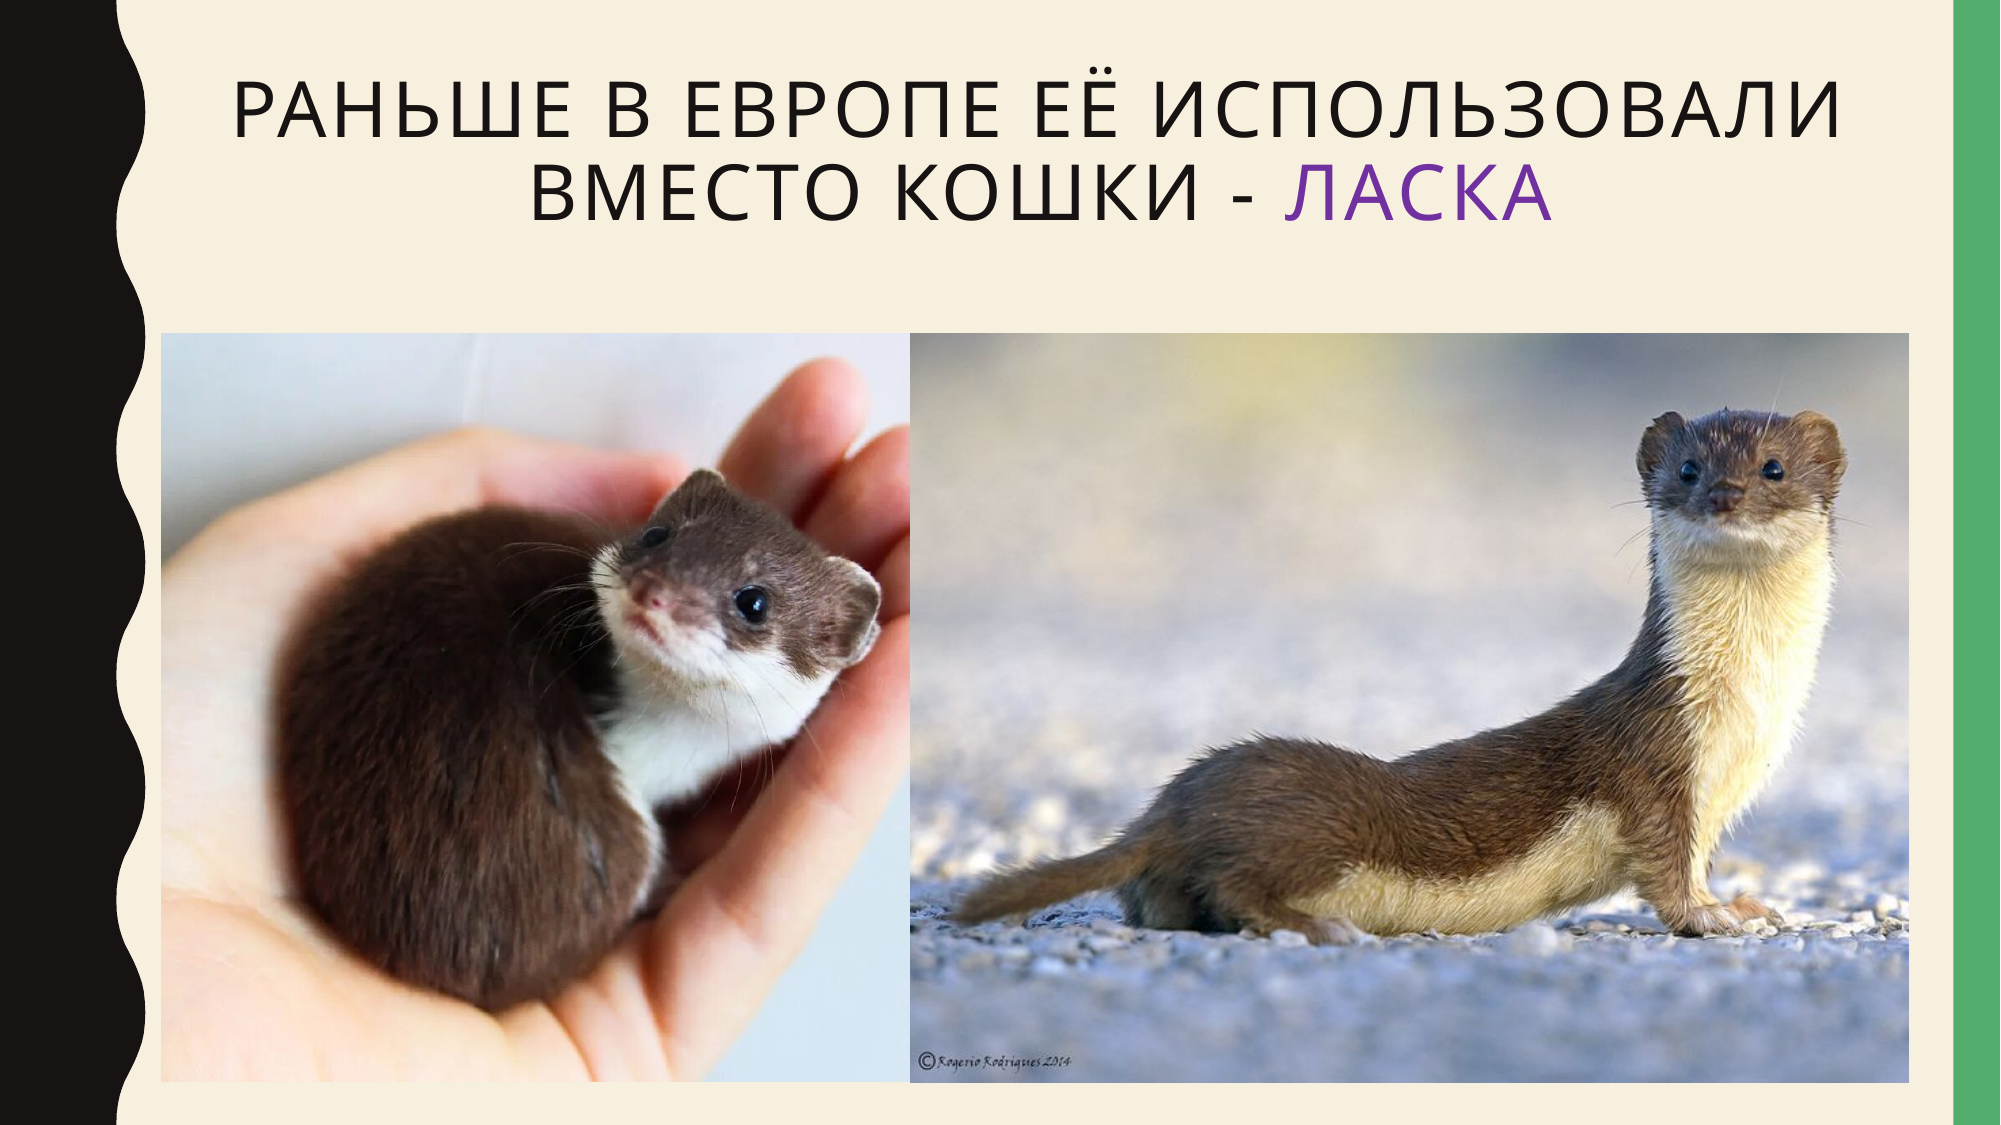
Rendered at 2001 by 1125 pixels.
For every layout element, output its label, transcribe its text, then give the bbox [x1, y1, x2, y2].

picture [910, 333, 1909, 1083]
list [161, 333, 910, 1082]
title Раньше в Европе её использовали вместо кошки - ласка [205, 62, 1875, 308]
